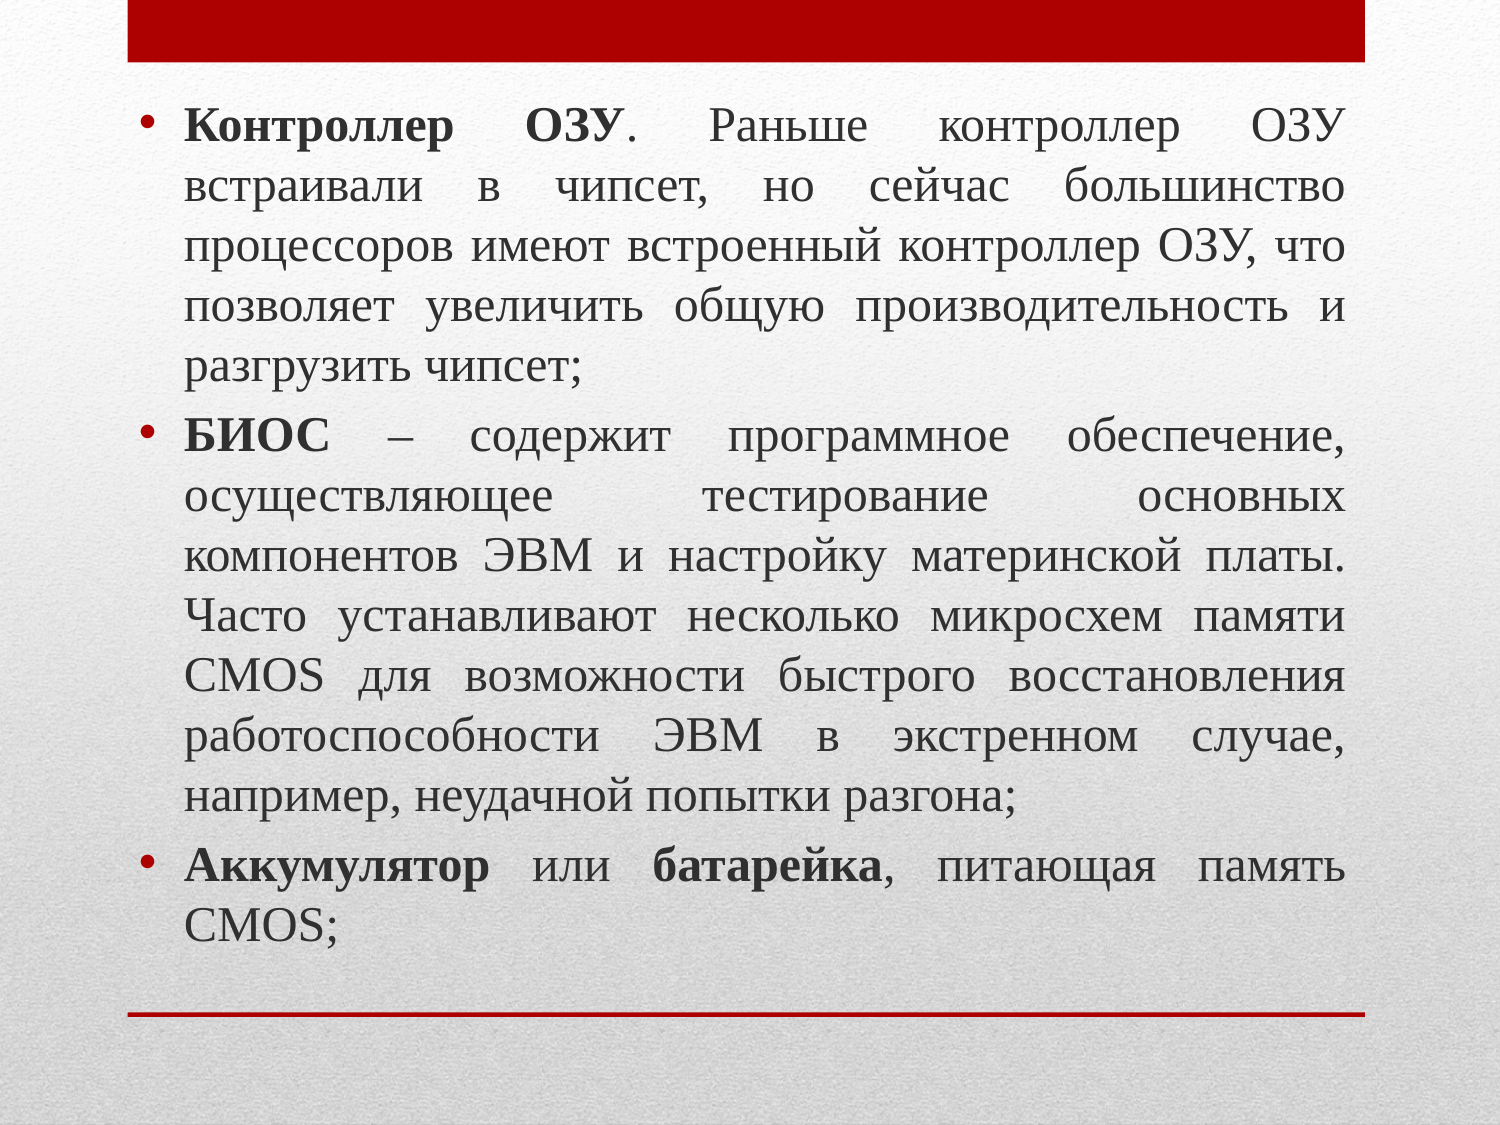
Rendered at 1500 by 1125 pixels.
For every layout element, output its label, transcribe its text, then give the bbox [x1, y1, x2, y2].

list Контроллер ОЗУ. Раньше контроллер ОЗУ встраивали в чипсет, но сейчас большинство процессоров имеют встроенный контроллер ОЗУ, что позволяет увеличить общую производительность и разгрузить чипсет; БИОС – содержит программное обеспечение, осуществляющее тестирование основных компонентов ЭВМ и настройку материнской платы. Часто устанавливают несколько микросхем памяти CMOS для возможности быстрого восстановления работоспособности ЭВМ в экстренном случае, например, неудачной попытки разгона; Аккумулятор или батарейка, питающая память CMOS; [123, 54, 1362, 989]
